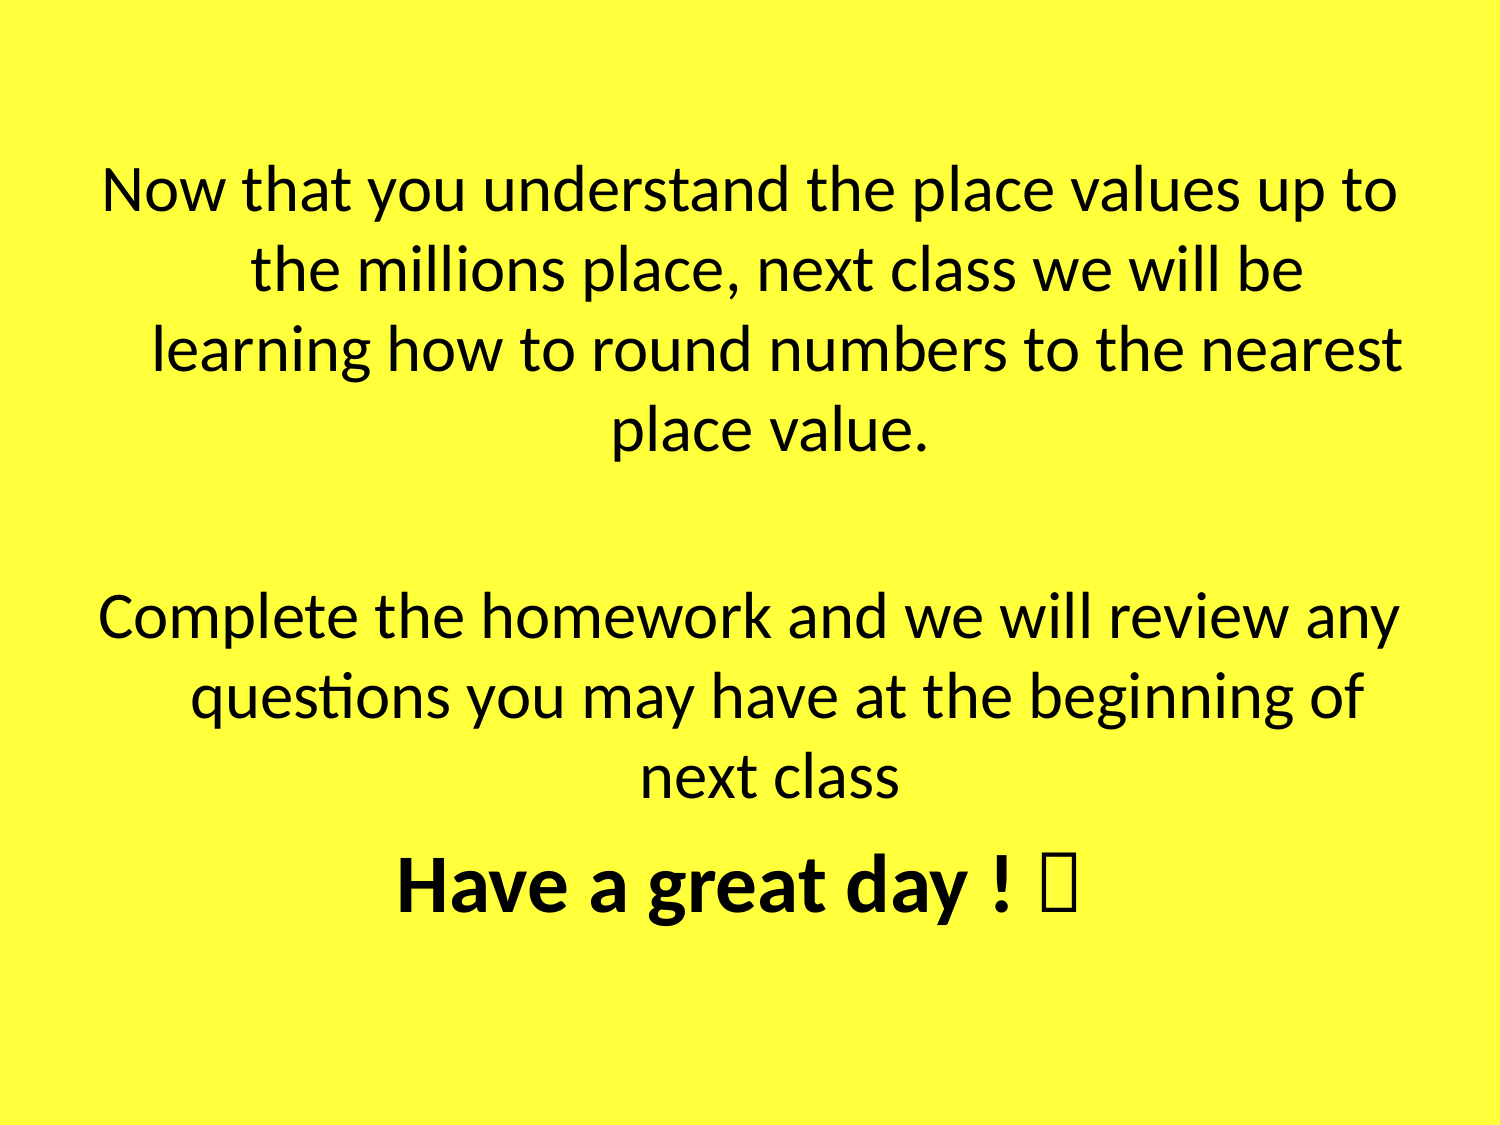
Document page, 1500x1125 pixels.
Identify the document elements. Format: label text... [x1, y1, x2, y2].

list Now that you understand the place values up to the millions place, next class we will be learning how to round numbers to the nearest place value. Complete the homework and we will review any questions you may have at the beginning of next class Have a great day !  [75, 137, 1425, 1005]
